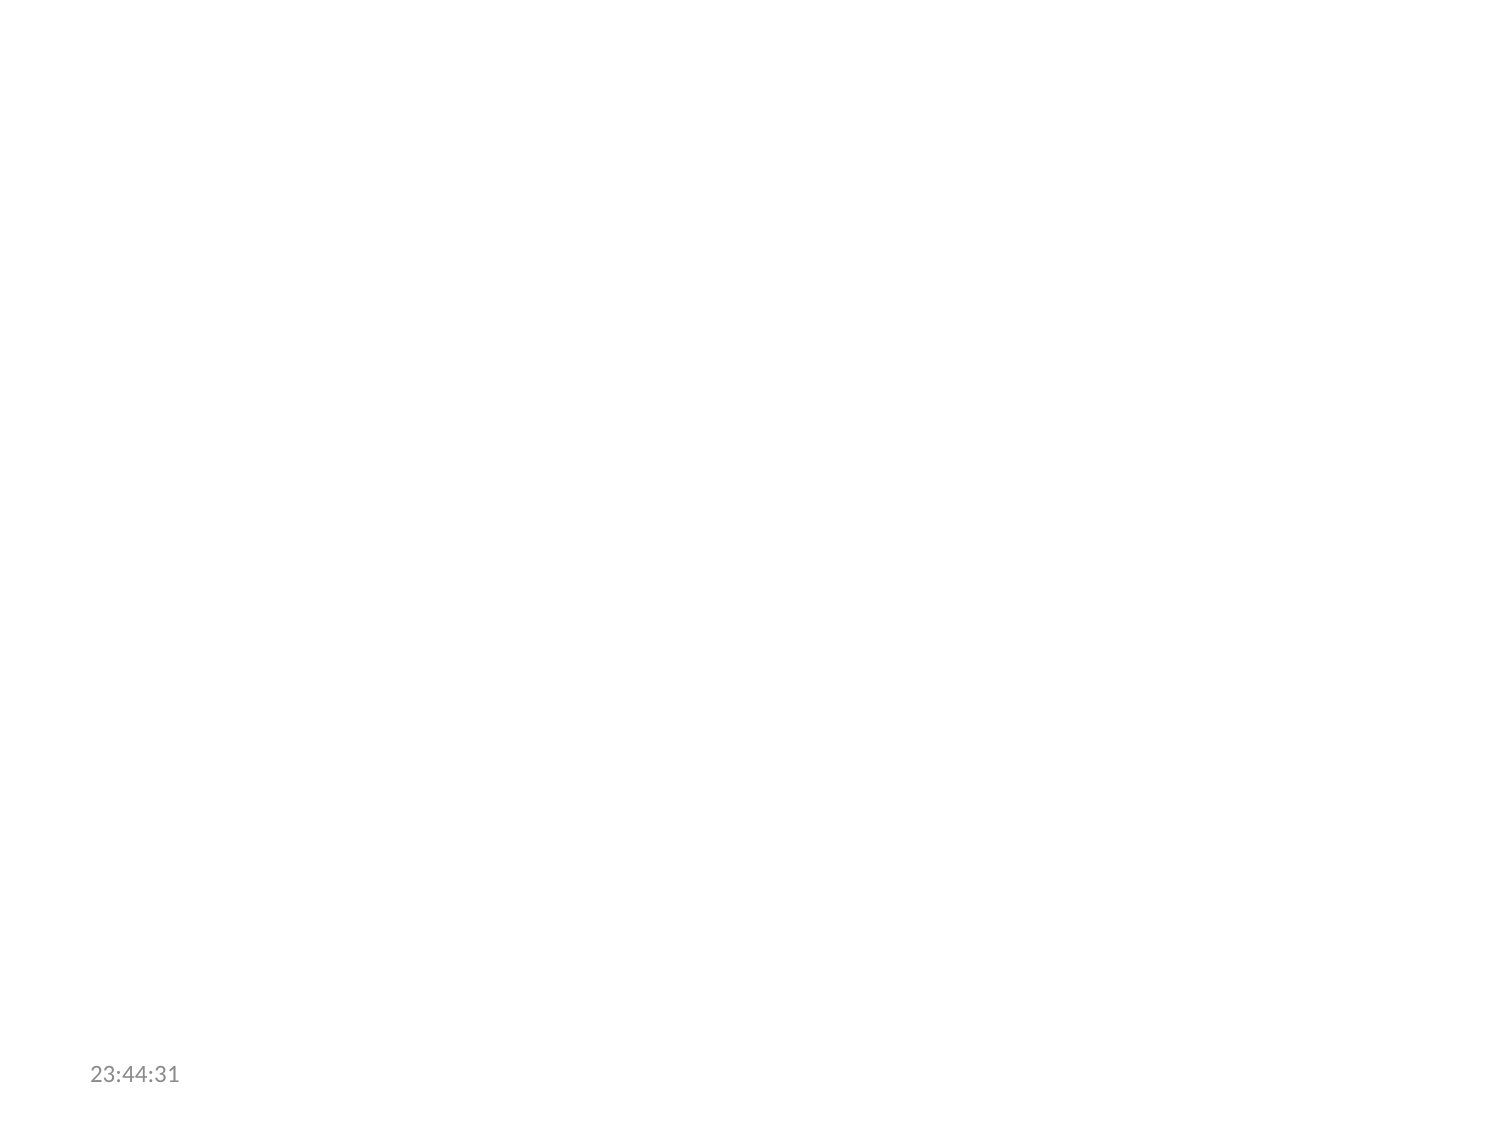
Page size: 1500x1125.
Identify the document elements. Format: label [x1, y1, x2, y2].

slide_number [75, 1042, 425, 1103]
